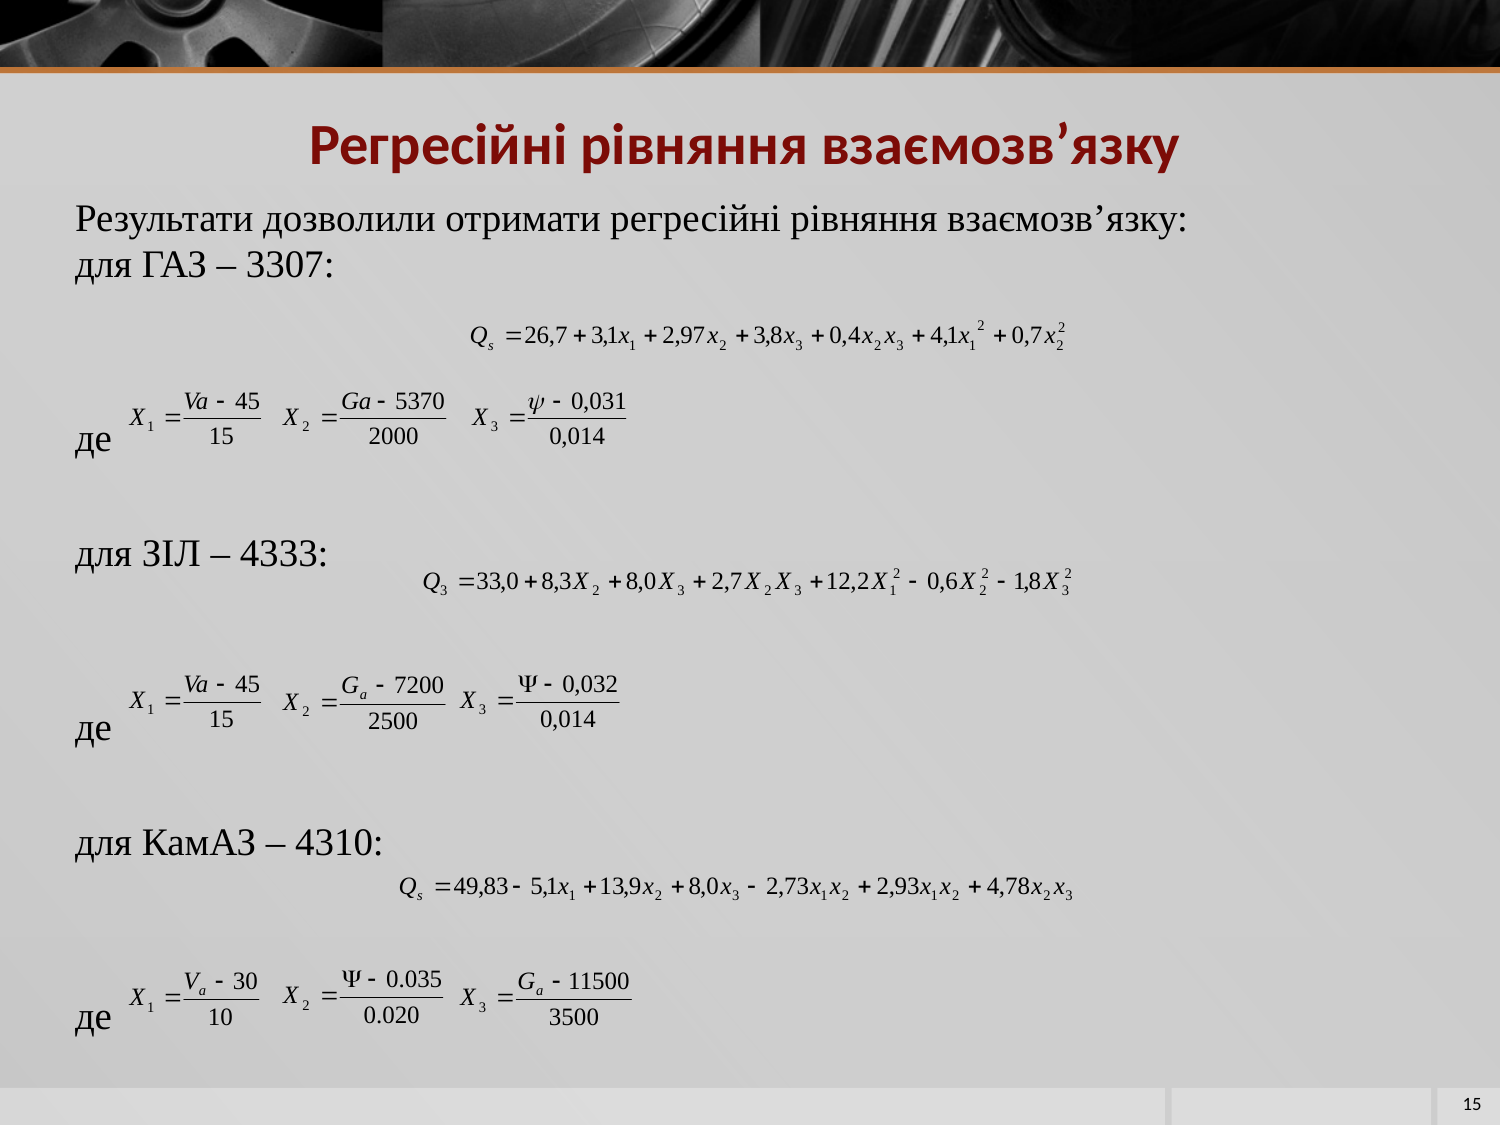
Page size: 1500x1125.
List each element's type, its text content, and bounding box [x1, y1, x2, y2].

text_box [418, 562, 1076, 603]
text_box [454, 963, 637, 1032]
list Результати дозволили отримати регресійні рівняння взаємозв’язку: для ГАЗ – 3307: де для ЗІЛ – 4333: де для КамАЗ – 4310: де [75, 184, 1425, 1071]
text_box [466, 385, 632, 455]
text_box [123, 385, 266, 451]
picture [0, 0, 1500, 67]
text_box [277, 385, 451, 451]
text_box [454, 668, 624, 738]
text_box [466, 314, 1071, 357]
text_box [277, 963, 449, 1029]
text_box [395, 869, 1078, 908]
slide_number 15 [1434, 1084, 1497, 1122]
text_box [277, 668, 451, 736]
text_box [123, 963, 264, 1032]
title Регресійні рівняння взаємозв’язку [76, 66, 1427, 217]
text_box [123, 668, 266, 734]
